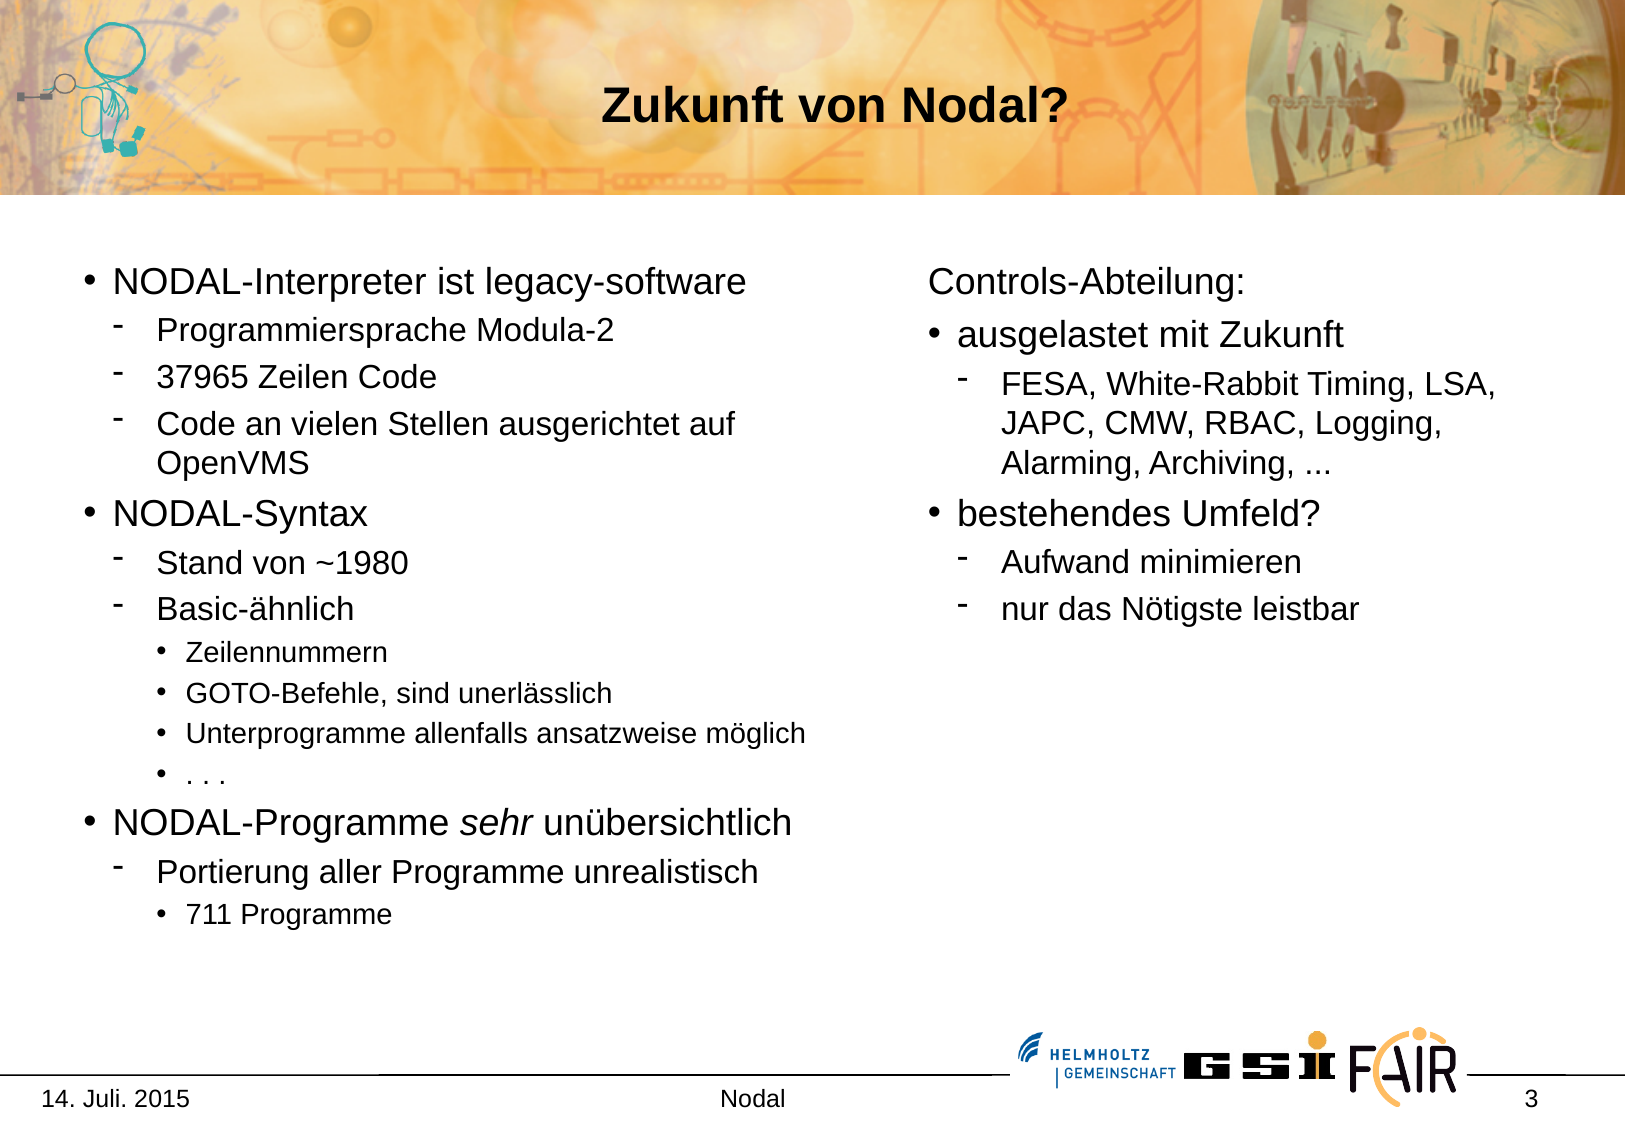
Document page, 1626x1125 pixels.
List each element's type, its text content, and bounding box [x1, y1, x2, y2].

picture [1010, 1026, 1183, 1094]
text_box Controls-Abteilung: ausgelastet mit Zukunft FESA, White-Rabbit Timing, LSA, JAPC, CMW, RBAC, Logging, Alarming, Archiving, ... bestehendes Umfeld? Aufwand minimieren nur das Nötigste leistbar [912, 249, 1587, 1019]
picture [1184, 1031, 1335, 1079]
title Zukunft von Nodal? [151, 11, 1522, 194]
picture [1350, 1027, 1456, 1107]
list NODAL-Interpreter ist legacy-software Programmiersprache Modula-2 37965 Zeilen Code Code an vielen Stellen ausgerichtet auf OpenVMS NODAL-Syntax Stand von ~1980 Basic-ähnlich Zeilennummern GOTO-Befehle, sind unerlässlich Unterprogramme allenfalls ansatzweise möglich . . . NODAL-Programme sehr unübersichtlich Portierung aller Programme unrealistisch 711 Programme [68, 249, 860, 1018]
picture [0, 0, 1625, 195]
